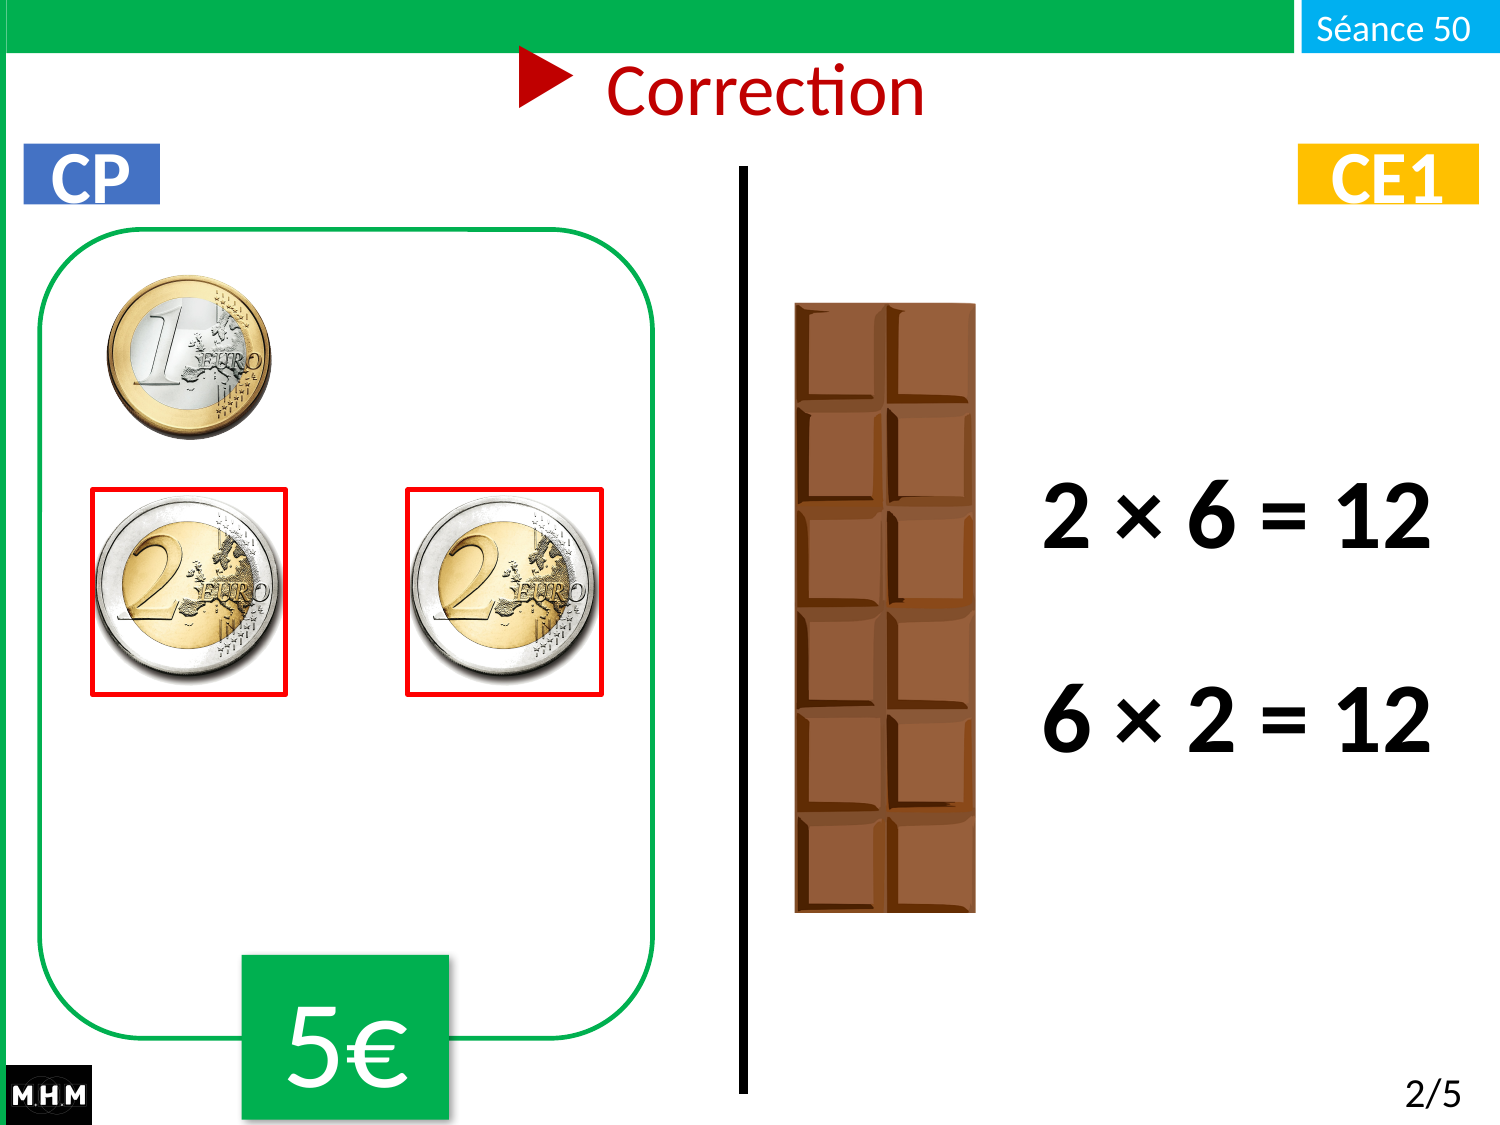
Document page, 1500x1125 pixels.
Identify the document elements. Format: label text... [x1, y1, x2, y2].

picture [105, 274, 273, 441]
text_box CE1 [1297, 142, 1480, 205]
text_box 5€ [241, 954, 449, 1120]
text_box [38, 228, 654, 1040]
text_box 2/5 [1389, 1064, 1500, 1125]
picture [409, 304, 1191, 913]
text_box 6 × 2 = 12 [1026, 645, 1497, 825]
picture [94, 492, 284, 693]
title Correction [497, 43, 949, 139]
picture [6, 1065, 92, 1125]
text_box CP [23, 142, 161, 205]
text_box 2 × 6 = 12 [1026, 440, 1497, 621]
